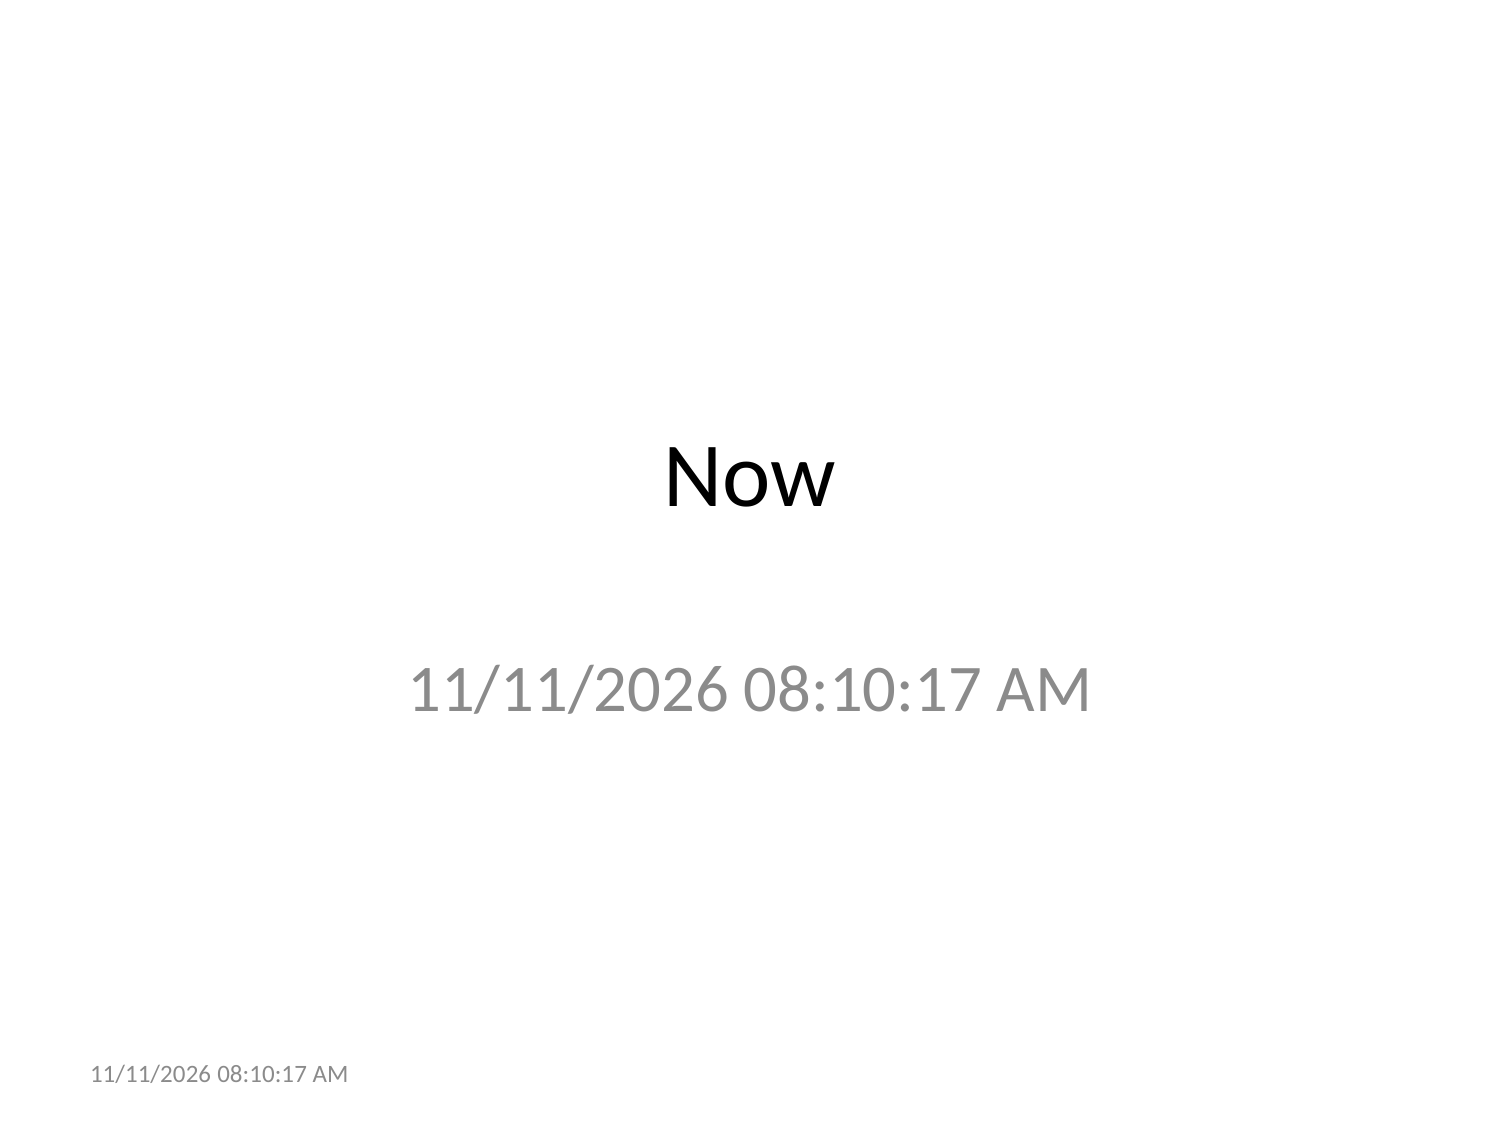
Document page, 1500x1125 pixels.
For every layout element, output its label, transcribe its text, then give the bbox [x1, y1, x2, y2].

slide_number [75, 1042, 425, 1103]
title Now [112, 349, 1388, 591]
subtitle 2011-12-19 10:20:04 AM [225, 637, 1275, 925]
